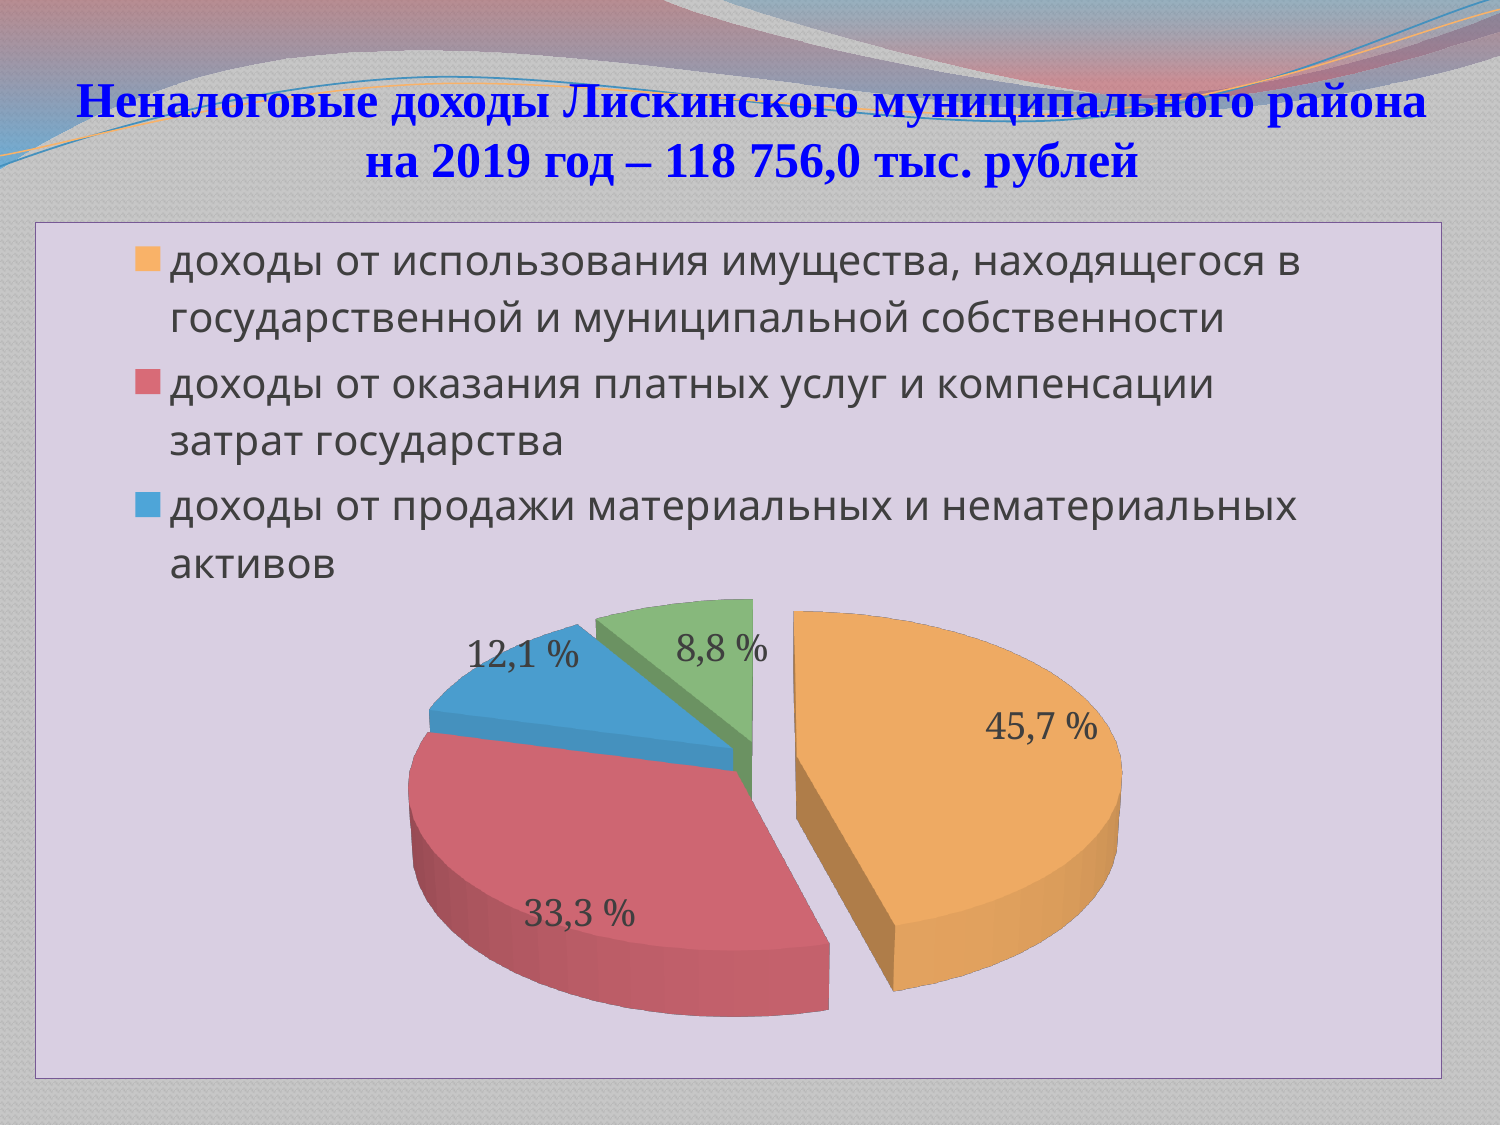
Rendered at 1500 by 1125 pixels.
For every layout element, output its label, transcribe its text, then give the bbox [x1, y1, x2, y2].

title Неналоговые доходы Лискинского муниципального района на 2019 год – 118 756,0 тыс. рублей [75, 0, 1430, 188]
chart [34, 222, 1442, 1079]
